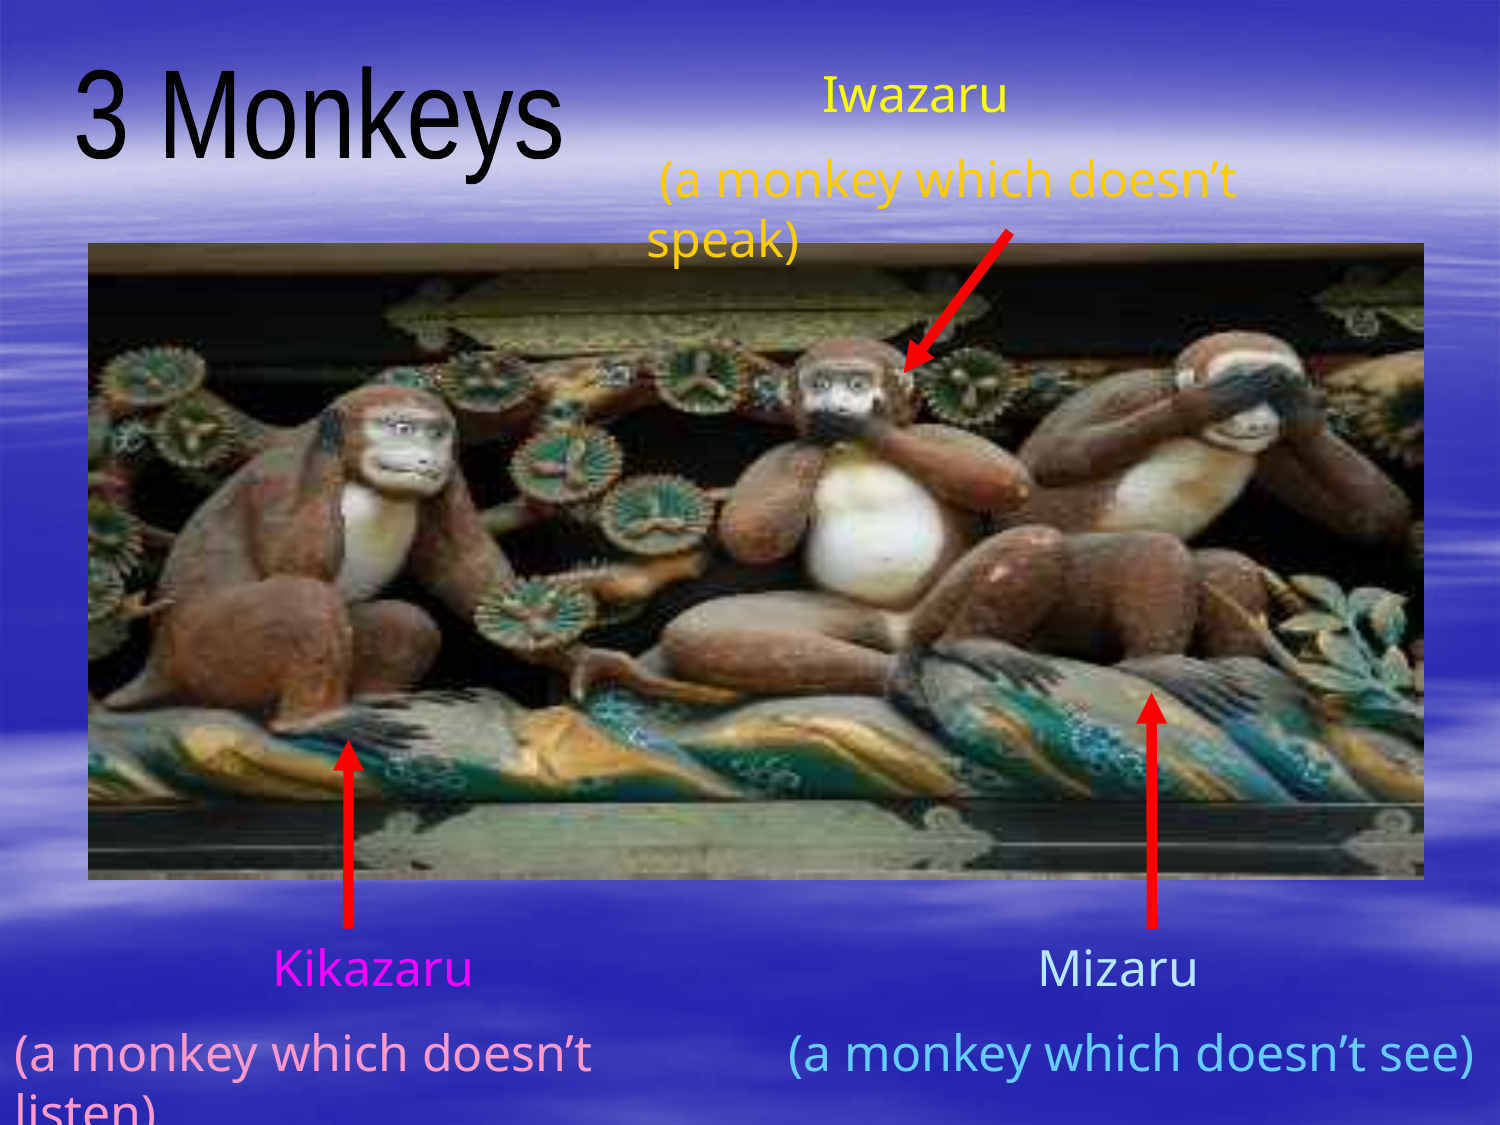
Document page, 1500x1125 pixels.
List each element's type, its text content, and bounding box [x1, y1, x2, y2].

text_box Kikazaru (a monkey which doesn’t listen) [0, 928, 756, 1125]
text_box Iwazaru (a monkey which doesn’t speak) [631, 54, 1365, 241]
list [88, 243, 1424, 880]
text_box Mizaru (a monkey which doesn’t see) [773, 928, 1500, 1125]
